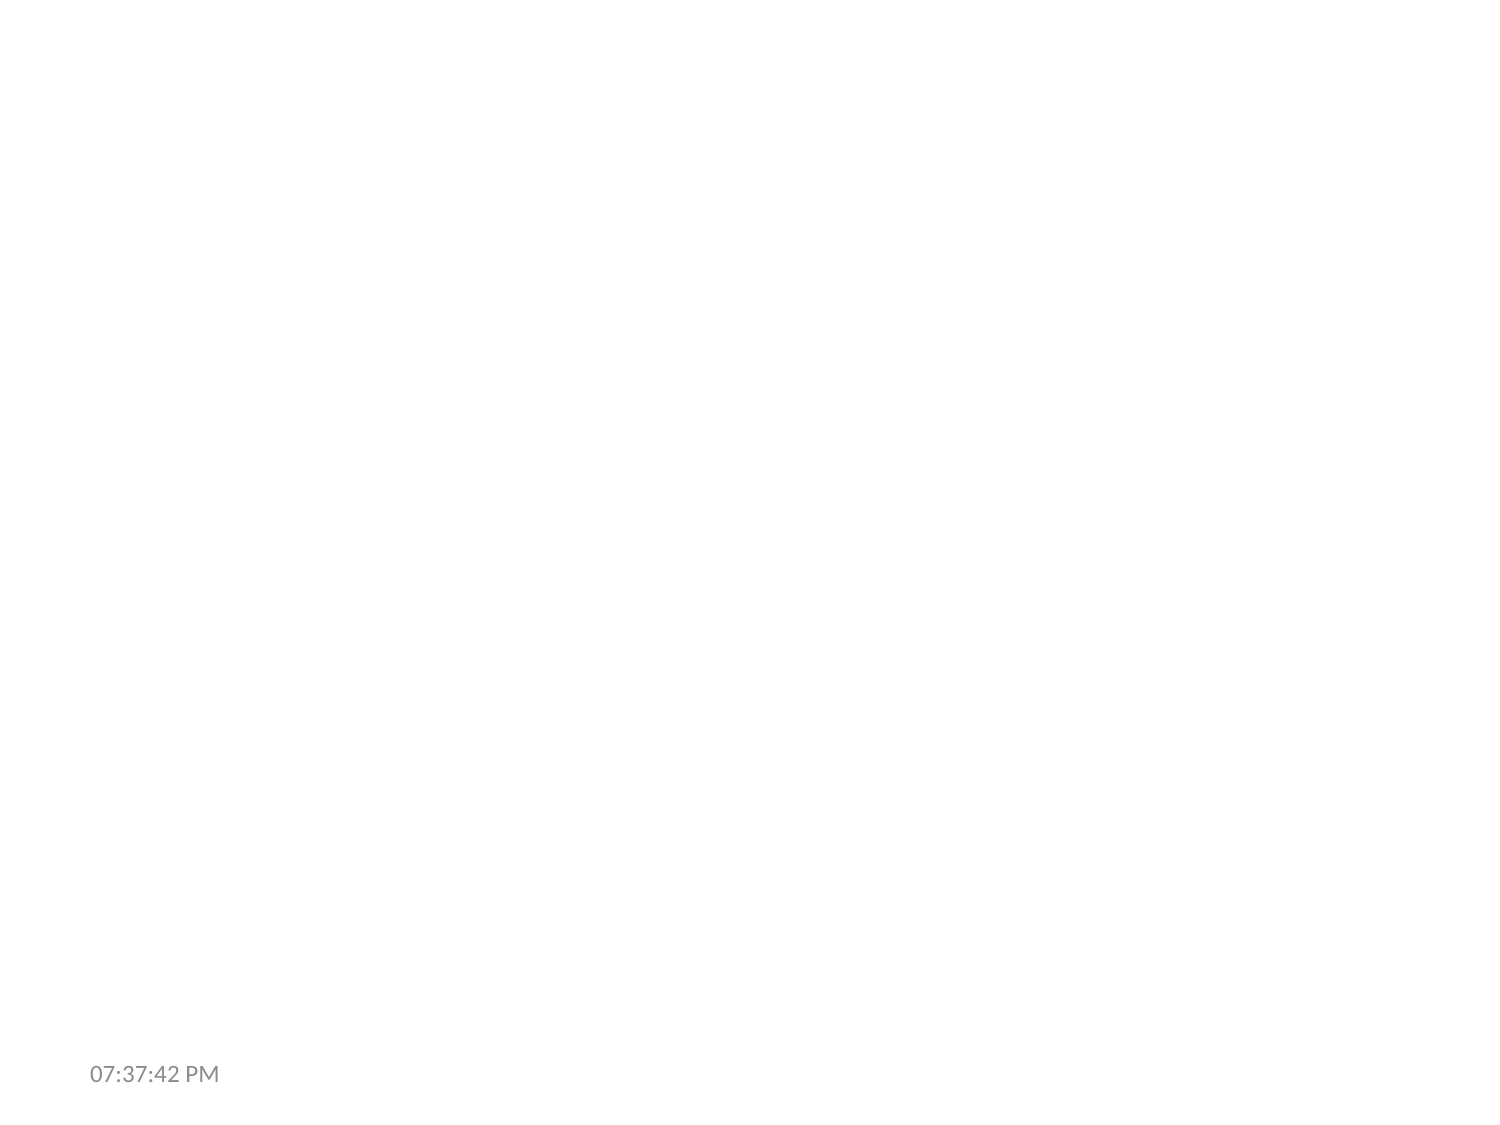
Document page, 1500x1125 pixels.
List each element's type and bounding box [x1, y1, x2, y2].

slide_number [75, 1042, 425, 1103]
